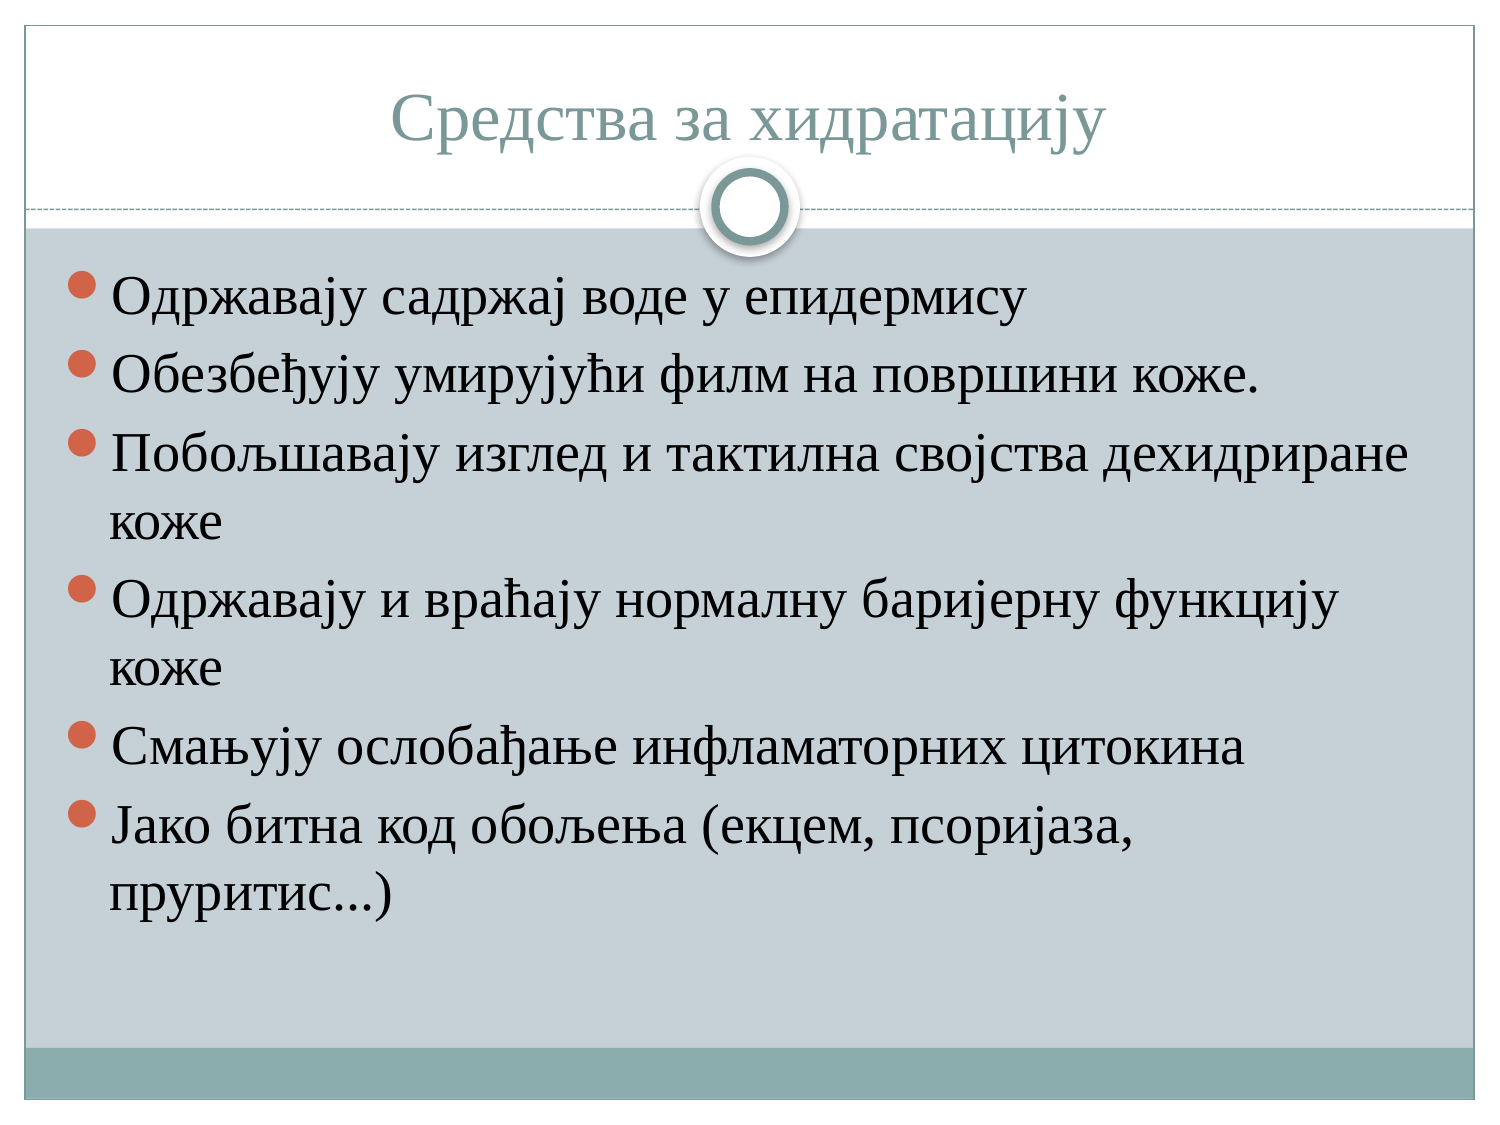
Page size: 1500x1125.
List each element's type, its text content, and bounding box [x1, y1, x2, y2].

title Средства за хидратацију [49, 37, 1450, 162]
list Одржавају садржај воде у епидермису Обезбеђују умирујући филм на површини коже. Побољшавају изглед и тактилна својства дехидриране коже Одржавају и враћају нормалну баријерну функцију коже Смањују ослобађање инфламаторних цитокина Јако битна код обољења (екцем, псоријаза, пруритис...) [49, 250, 1445, 1001]
